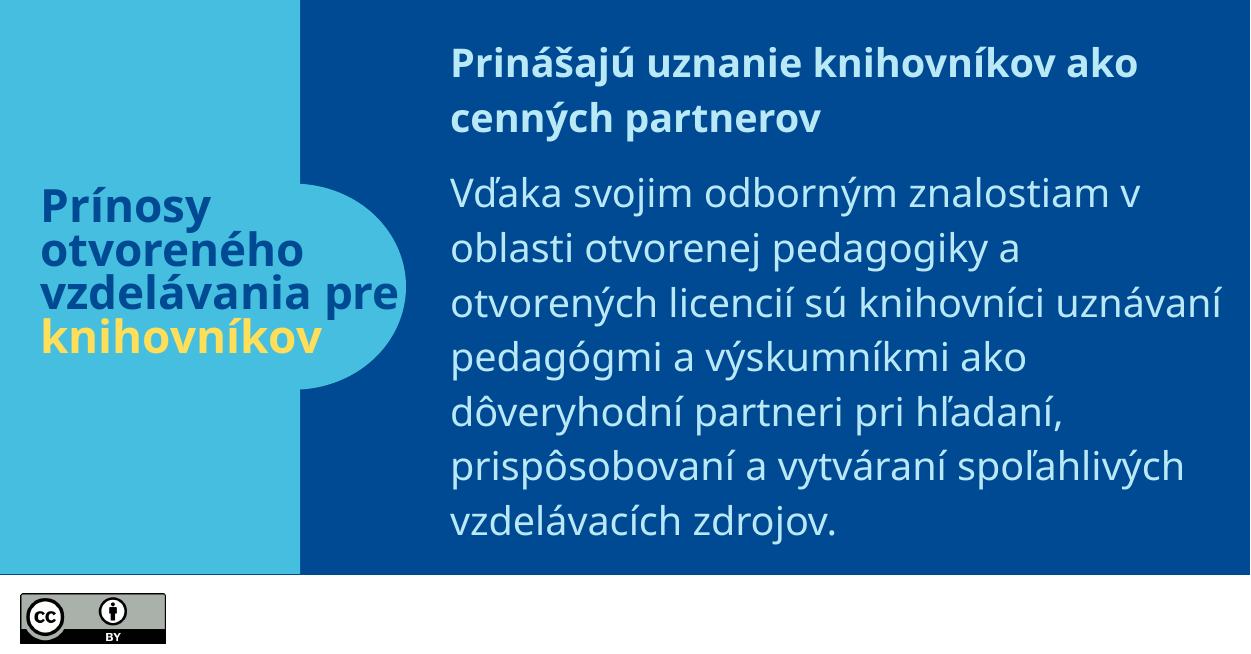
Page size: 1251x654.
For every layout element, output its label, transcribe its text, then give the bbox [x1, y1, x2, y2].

text_box [0, 582, 1250, 654]
picture [20, 592, 166, 645]
text_box Prinášajú uznanie knihovníkov ako cenných partnerov Vďaka svojim odborným znalostiam v oblasti otvorenej pedagogiky a otvorených licencií sú knihovníci uznávaní pedagógmi a výskumníkmi ako dôveryhodní partneri pri hľadaní, prispôsobovaní a vytváraní spoľahlivých vzdelávacích zdrojov. [438, 19, 1237, 556]
text_box [242, 378, 346, 390]
text_box Prínosy otvoreného vzdelávania pre knihovníkov [25, 171, 451, 378]
text_box [0, 0, 301, 574]
